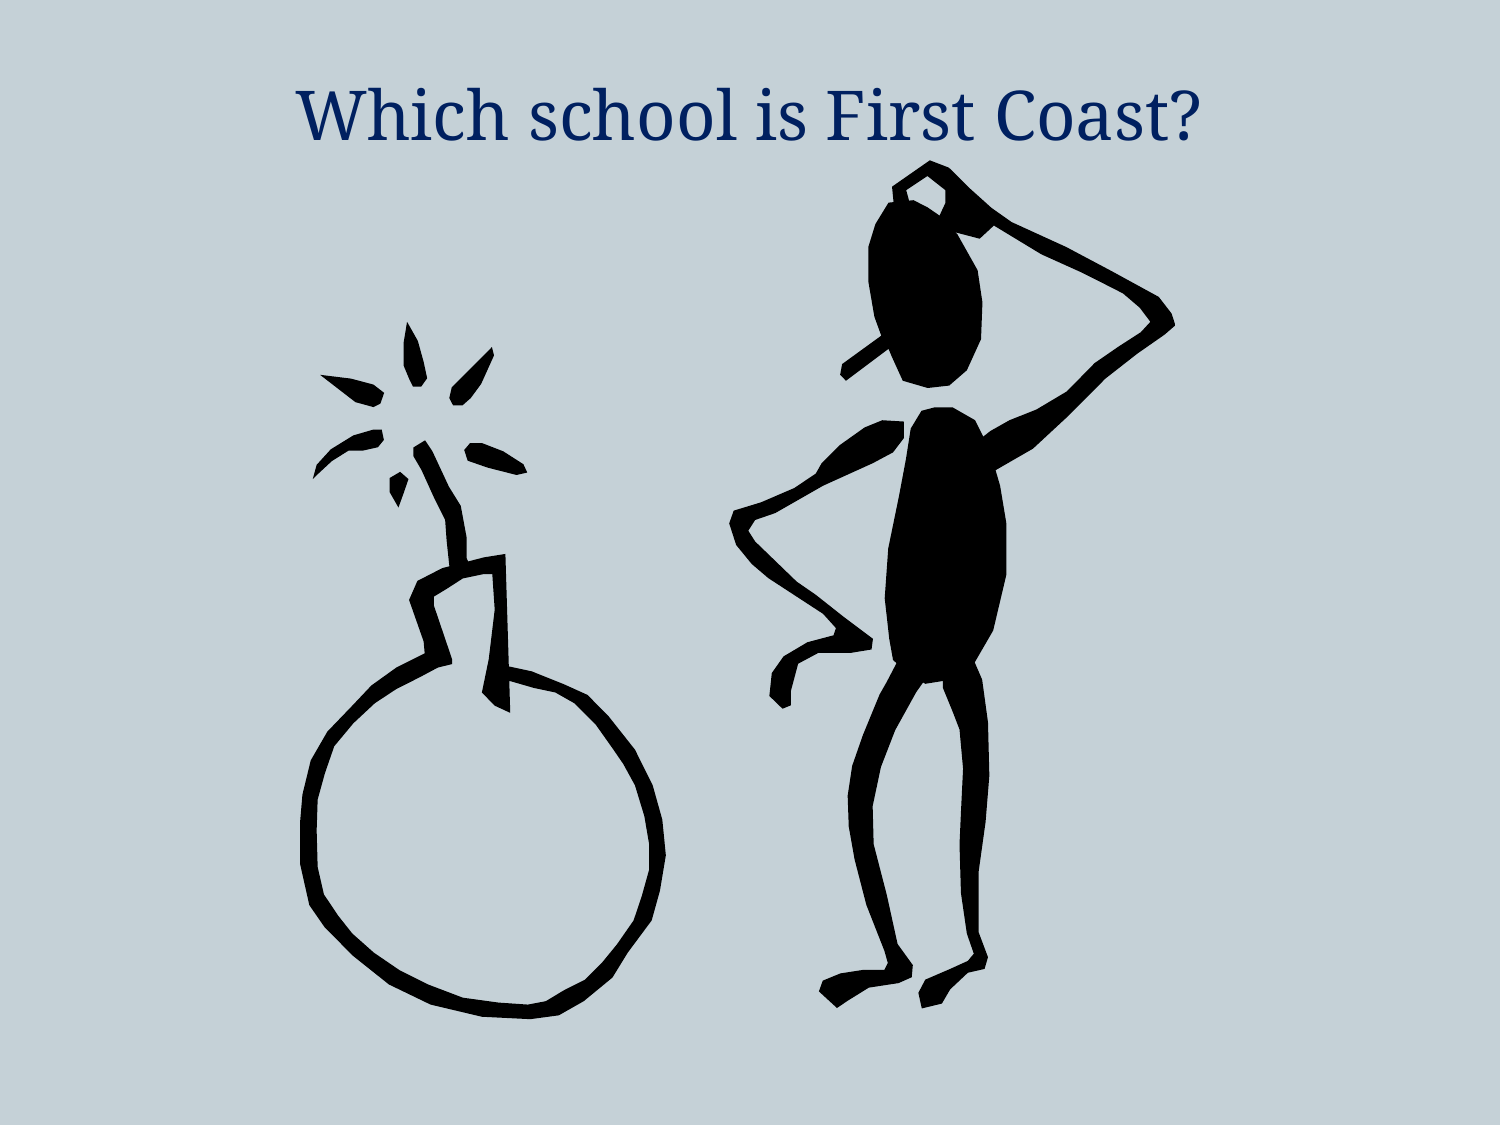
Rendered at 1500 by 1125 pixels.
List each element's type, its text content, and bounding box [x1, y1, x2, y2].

picture [299, 159, 1176, 1020]
title Which school is First Coast? [49, 37, 1450, 162]
